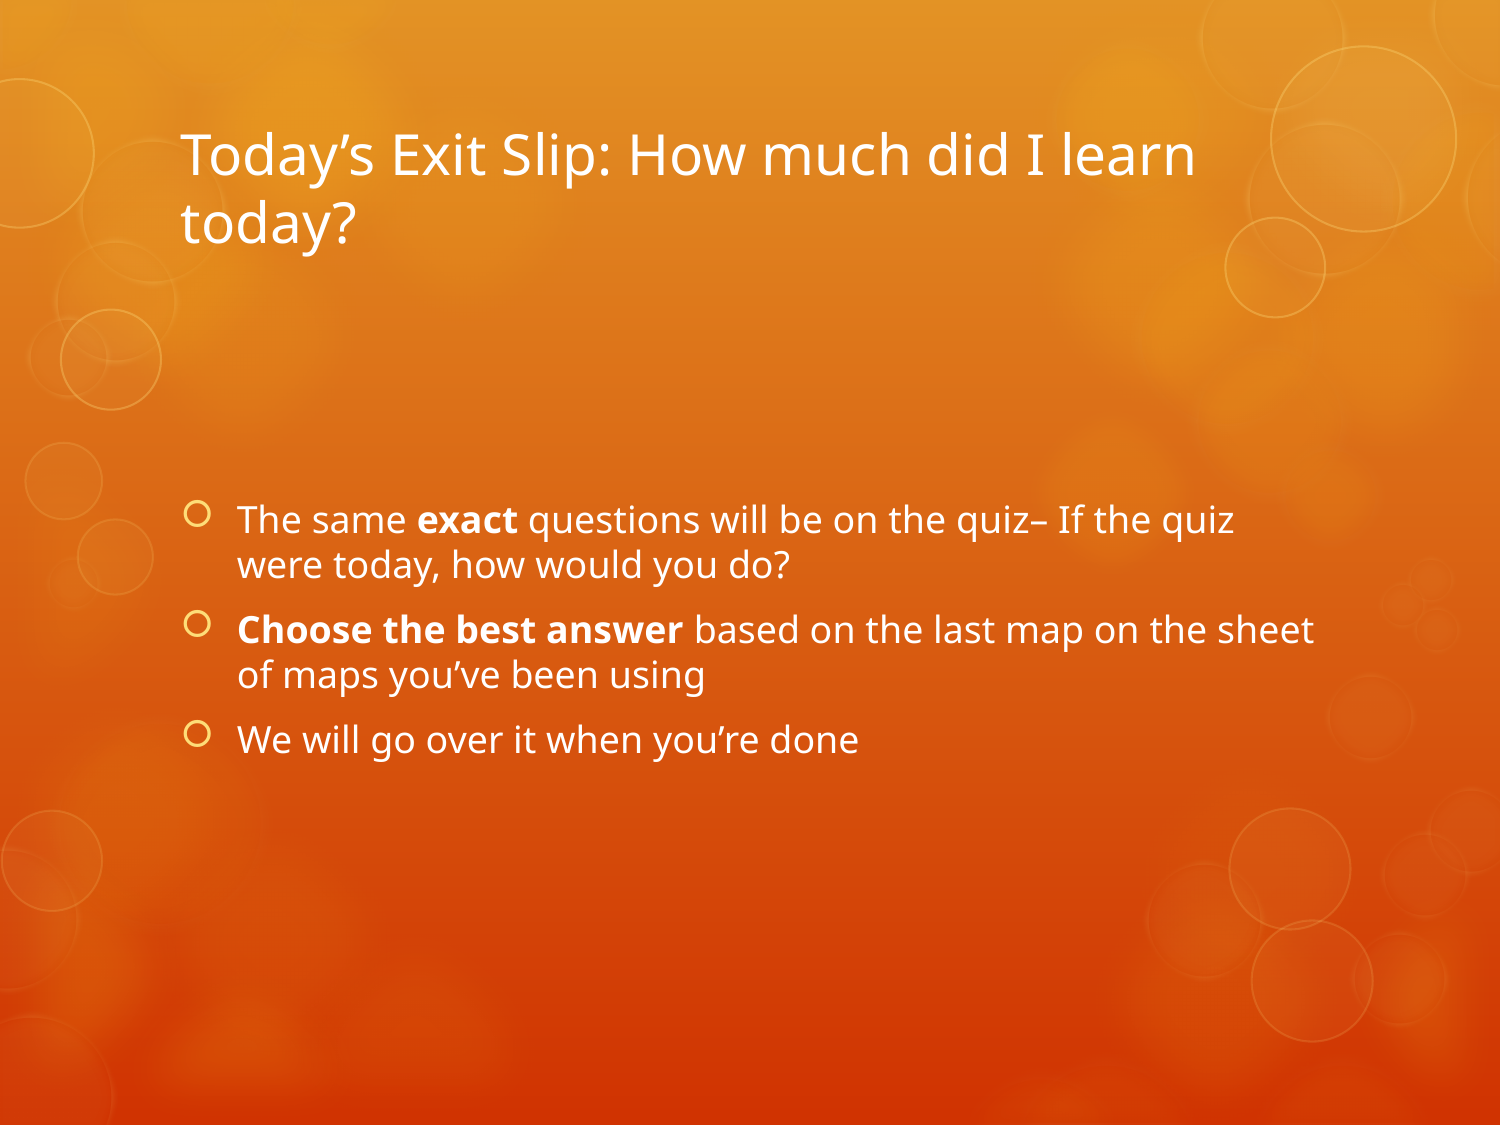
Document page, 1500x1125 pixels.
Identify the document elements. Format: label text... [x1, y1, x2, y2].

list The same exact questions will be on the quiz– If the quiz were today, how would you do? Choose the best answer based on the last map on the sheet of maps you’ve been using We will go over it when you’re done [165, 296, 1335, 962]
title Today’s Exit Slip: How much did I learn today? [165, 110, 1335, 263]
